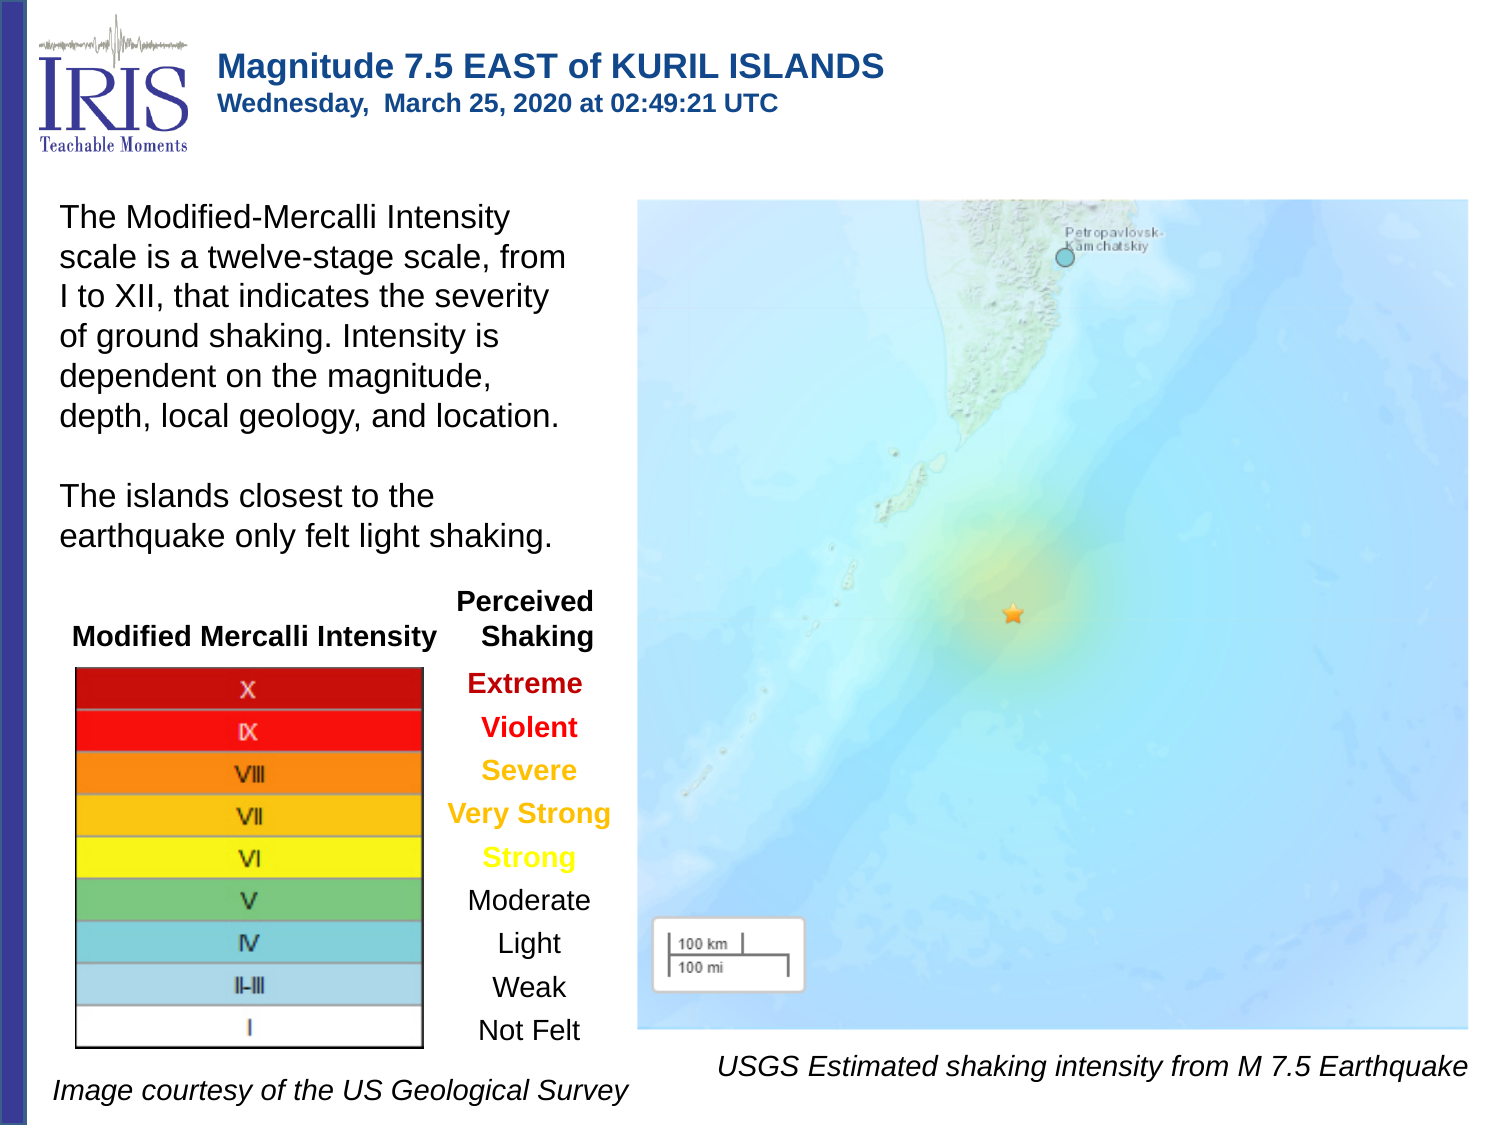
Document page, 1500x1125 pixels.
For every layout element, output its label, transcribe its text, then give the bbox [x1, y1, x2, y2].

text_box Modified Mercalli Intensity [57, 610, 429, 660]
text_box USGS Estimated shaking intensity from M 7.5 Earthquake [702, 1039, 1490, 1090]
text_box [0, 0, 27, 1125]
picture [39, 12, 188, 165]
picture [631, 189, 1478, 1039]
picture [74, 667, 425, 1049]
text_box Perceived Shaking Extreme Violent Severe Very Strong Strong Moderate Light Weak Not Felt [429, 575, 630, 1063]
text_box Magnitude 7.5 EAST of KURIL ISLANDS Wednesday, March 25, 2020 at 02:49:21 UTC [202, 0, 1499, 125]
text_box The Modified-Mercalli Intensity scale is a twelve-stage scale, from I to XII, that indicates the severity of ground shaking. Intensity is dependent on the magnitude, depth, local geology, and location. The islands closest to the earthquake only felt light shaking. [44, 187, 588, 602]
text_box Image courtesy of the US Geological Survey [37, 1063, 700, 1114]
